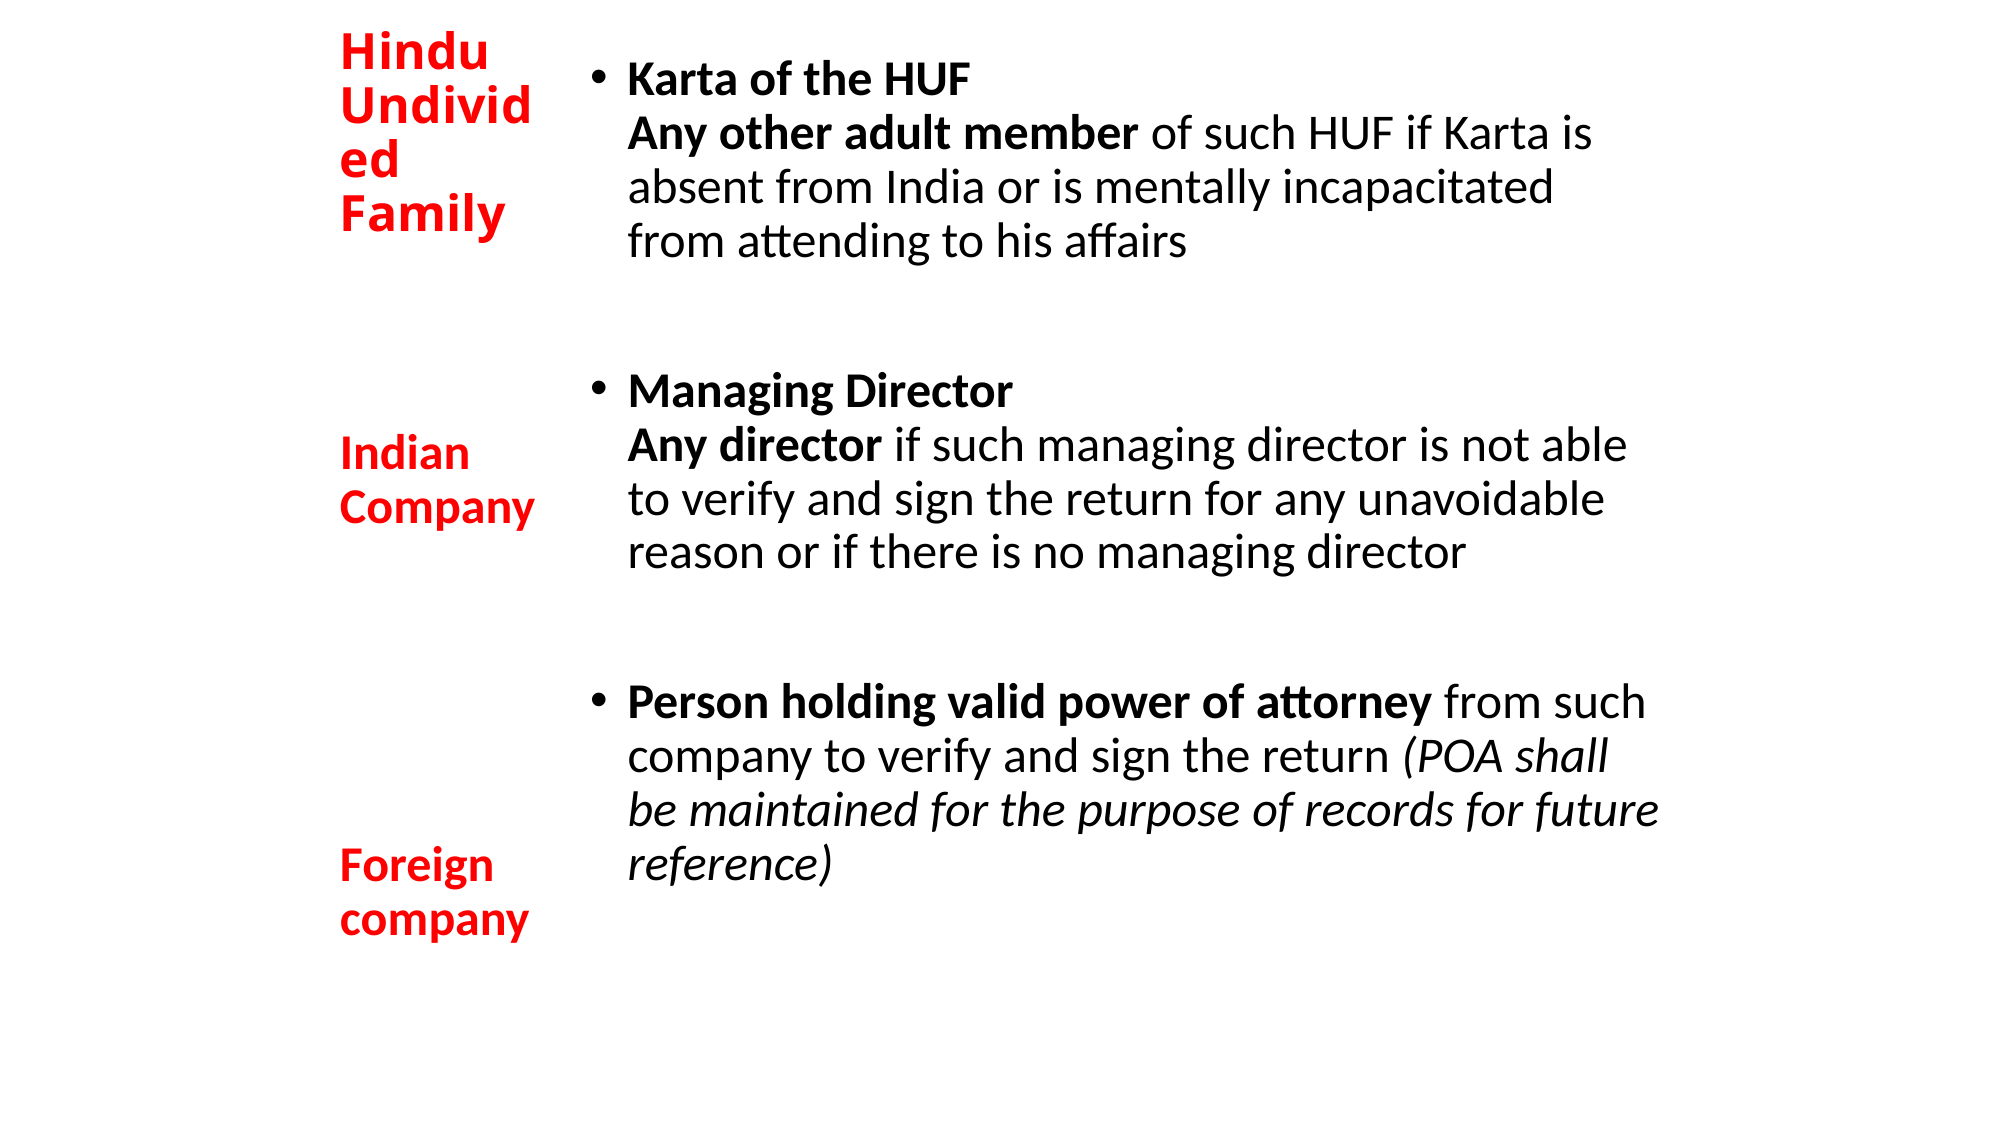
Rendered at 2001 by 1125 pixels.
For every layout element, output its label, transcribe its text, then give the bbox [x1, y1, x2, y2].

list Karta of the HUF Any other adult member of such HUF if Karta is absent from India or is mentally incapacitated from attending to his affairs Managing Director Any director if such managing director is not able to verify and sign the return for any unavoidable reason or if there is no managing director Person holding valid power of attorney from such company to verify and sign the return (POA shall be maintained for the purpose of records for future reference) [575, 44, 1675, 1005]
list Indian Company Foreign company [324, 187, 563, 1005]
title Hindu Undivided Family [324, 44, 563, 187]
